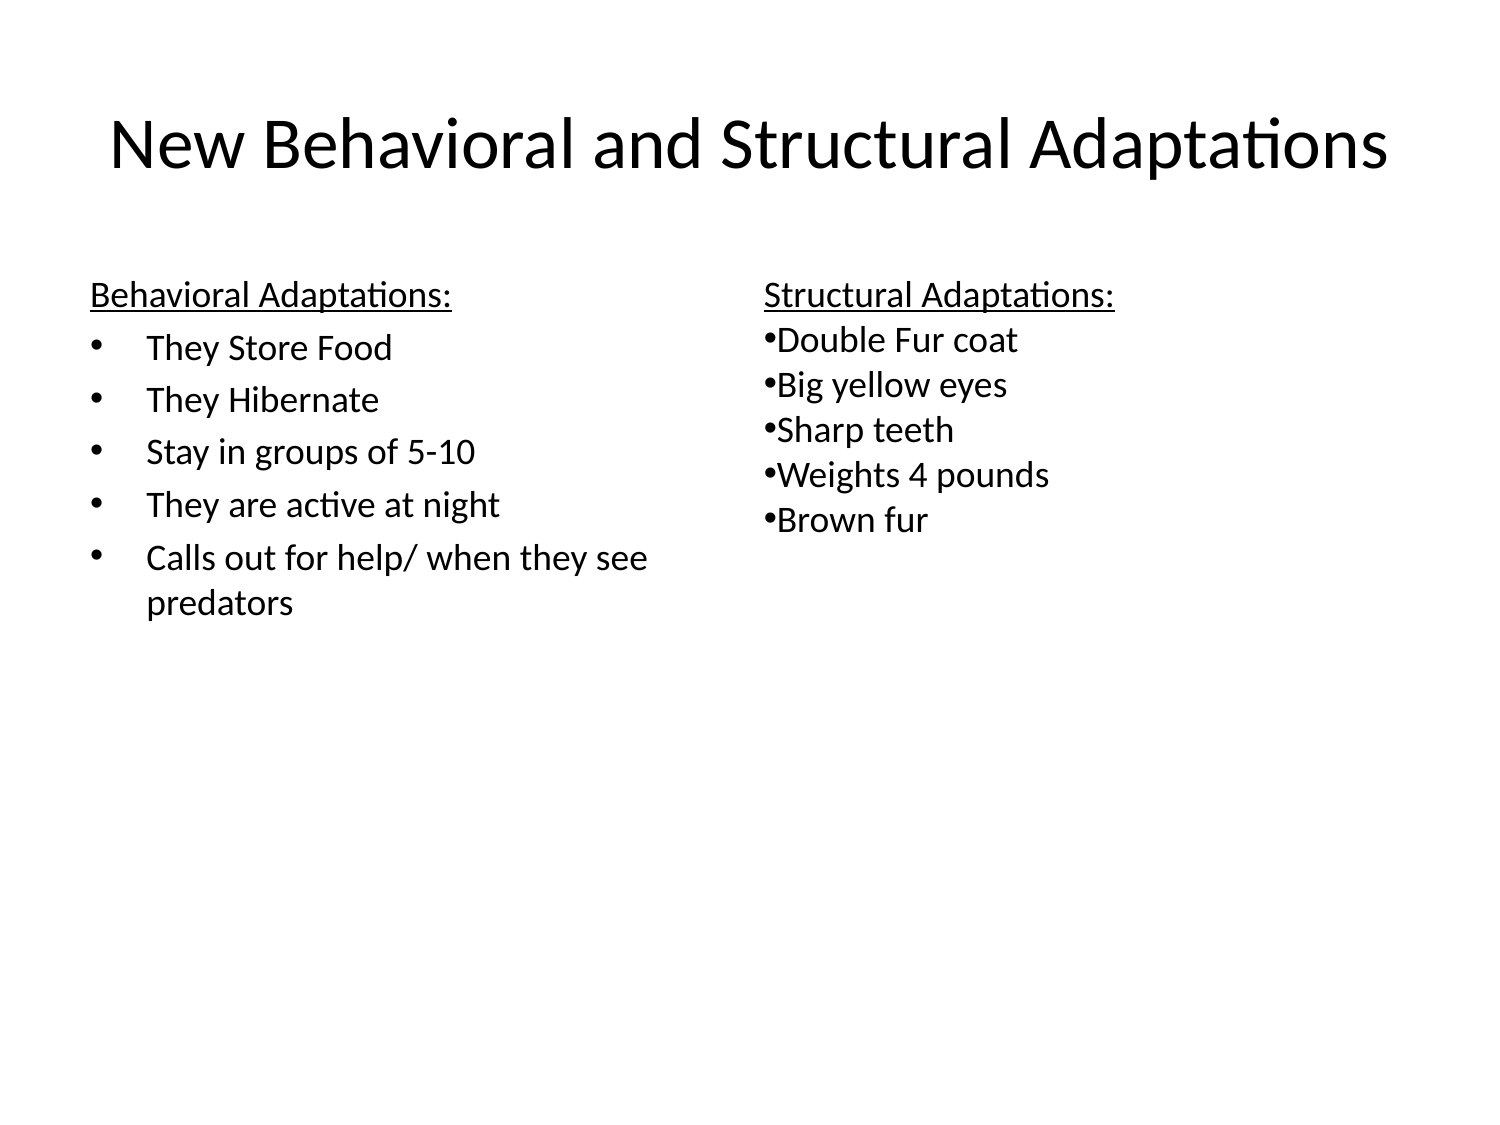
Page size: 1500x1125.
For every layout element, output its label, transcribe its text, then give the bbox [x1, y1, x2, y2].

title New Behavioral and Structural Adaptations [75, 45, 1425, 233]
text_box Structural Adaptations: Double Fur coat Big yellow eyes Sharp teeth Weights 4 pounds Brown fur [748, 262, 1500, 548]
list Behavioral Adaptations: They Store Food They Hibernate Stay in groups of 5-10 They are active at night Calls out for help/ when they see predators [75, 262, 749, 1005]
